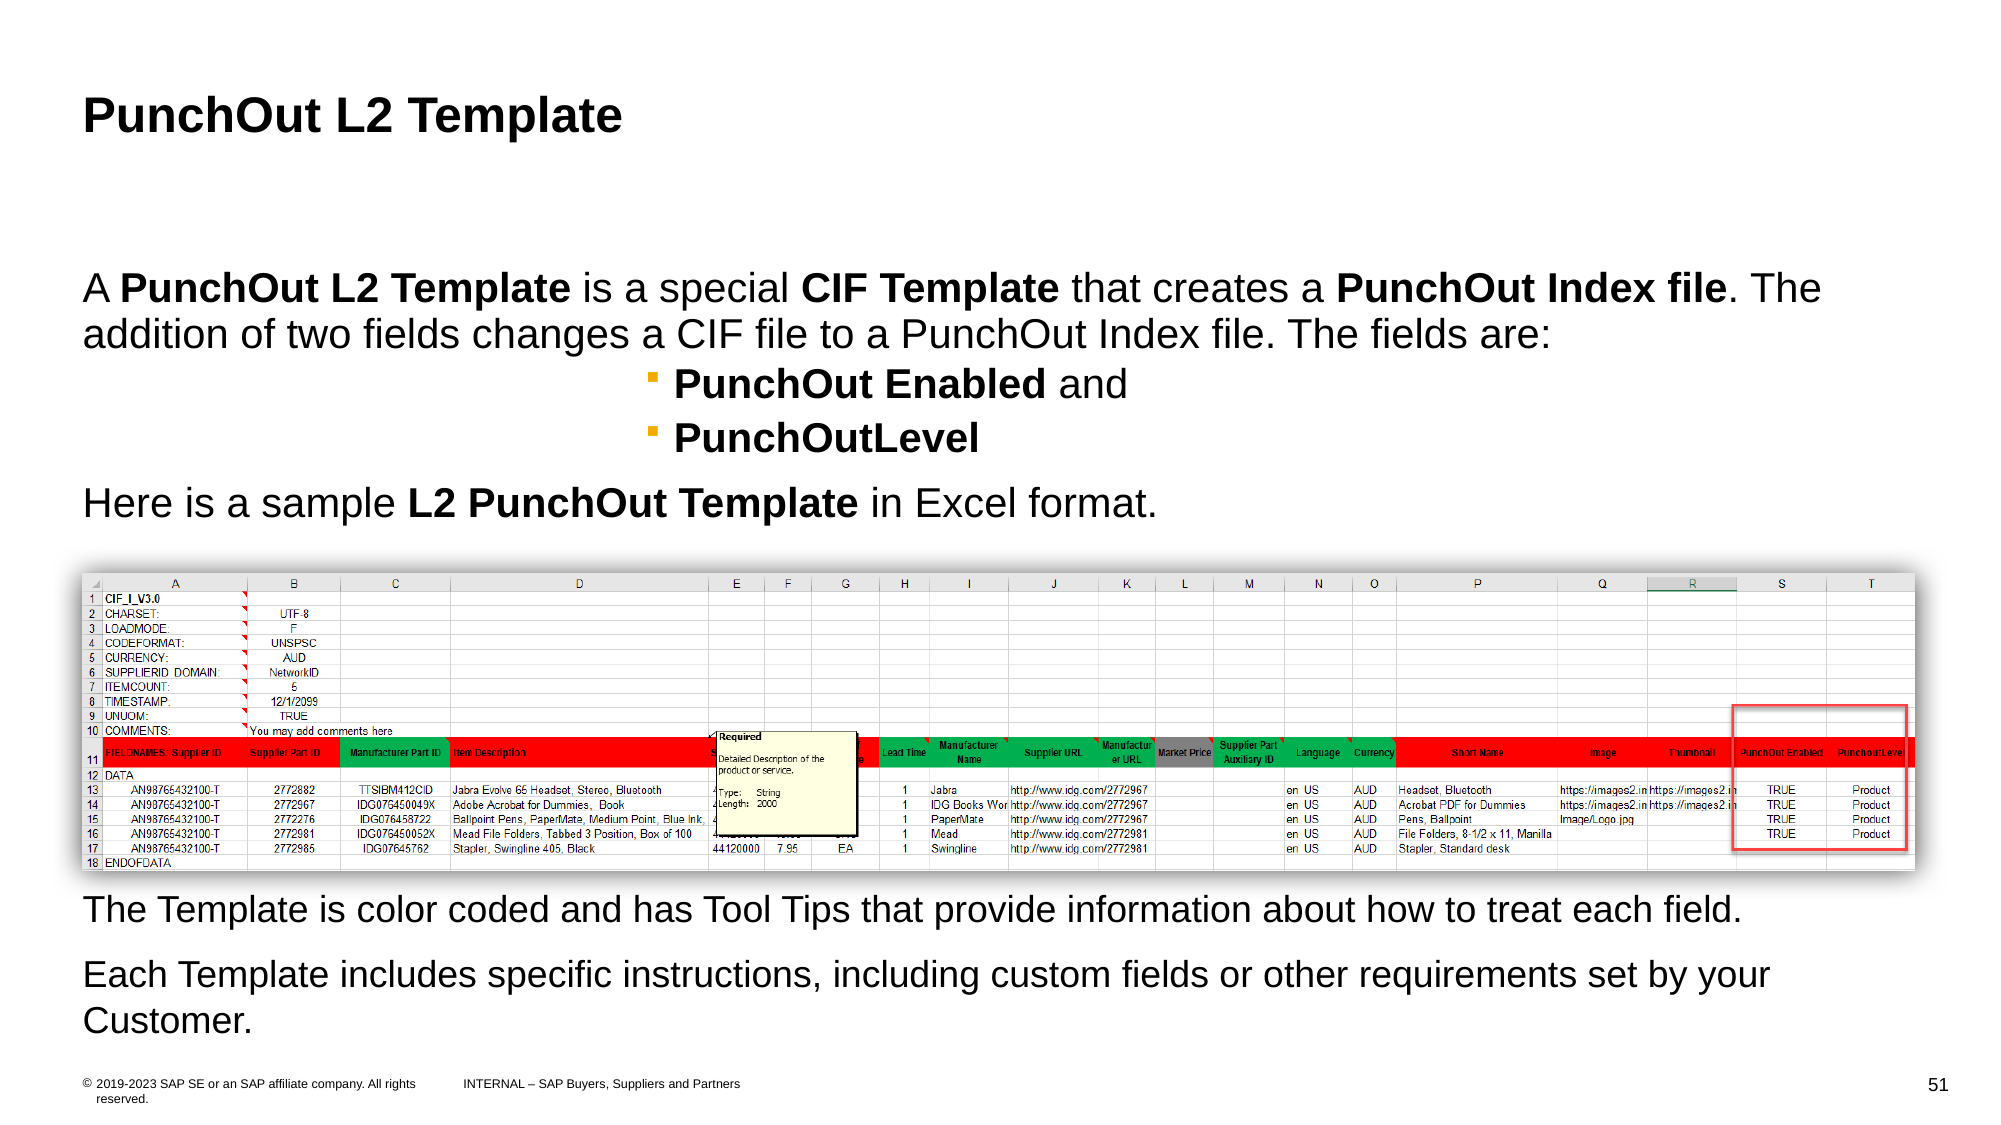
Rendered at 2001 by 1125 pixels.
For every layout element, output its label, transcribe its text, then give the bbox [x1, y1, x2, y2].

text_box A PunchOut L2 Template is a special CIF Template that creates a PunchOut Index file. The addition of two fields changes a CIF file to a PunchOut Index file. The fields are: PunchOut Enabled and PunchOutLevel Here is a sample L2 PunchOut Template in Excel format. The Template is color coded and has Tool Tips that provide information about how to treat each field. Each Template includes specific instructions, including custom fields or other requirements set by your Customer. [82, 265, 1918, 550]
title PunchOut L2 Template [82, 82, 1918, 144]
picture [81, 573, 1916, 871]
